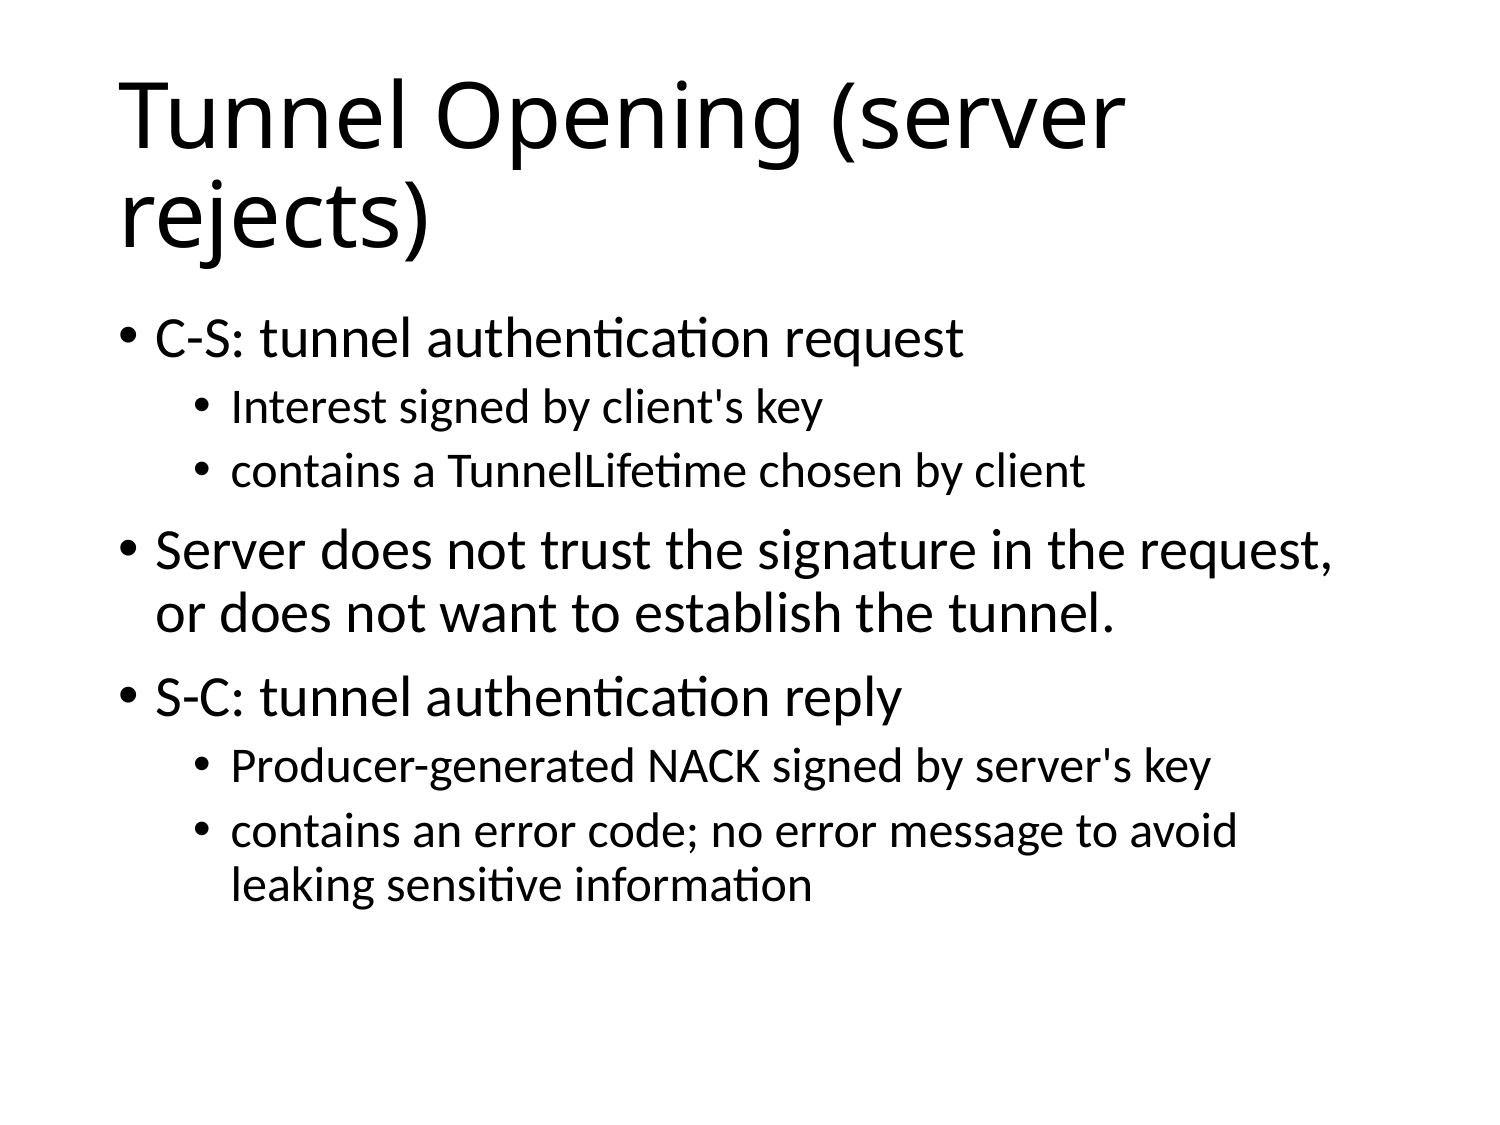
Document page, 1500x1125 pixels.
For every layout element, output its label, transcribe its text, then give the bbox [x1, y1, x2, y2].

title Tunnel Opening (server rejects) [103, 59, 1397, 278]
list C-S: tunnel authentication request Interest signed by client's key contains a TunnelLifetime chosen by client Server does not trust the signature in the request, or does not want to establish the tunnel. S-C: tunnel authentication reply Producer-generated NACK signed by server's key contains an error code; no error message to avoid leaking sensitive information [103, 299, 1397, 1014]
